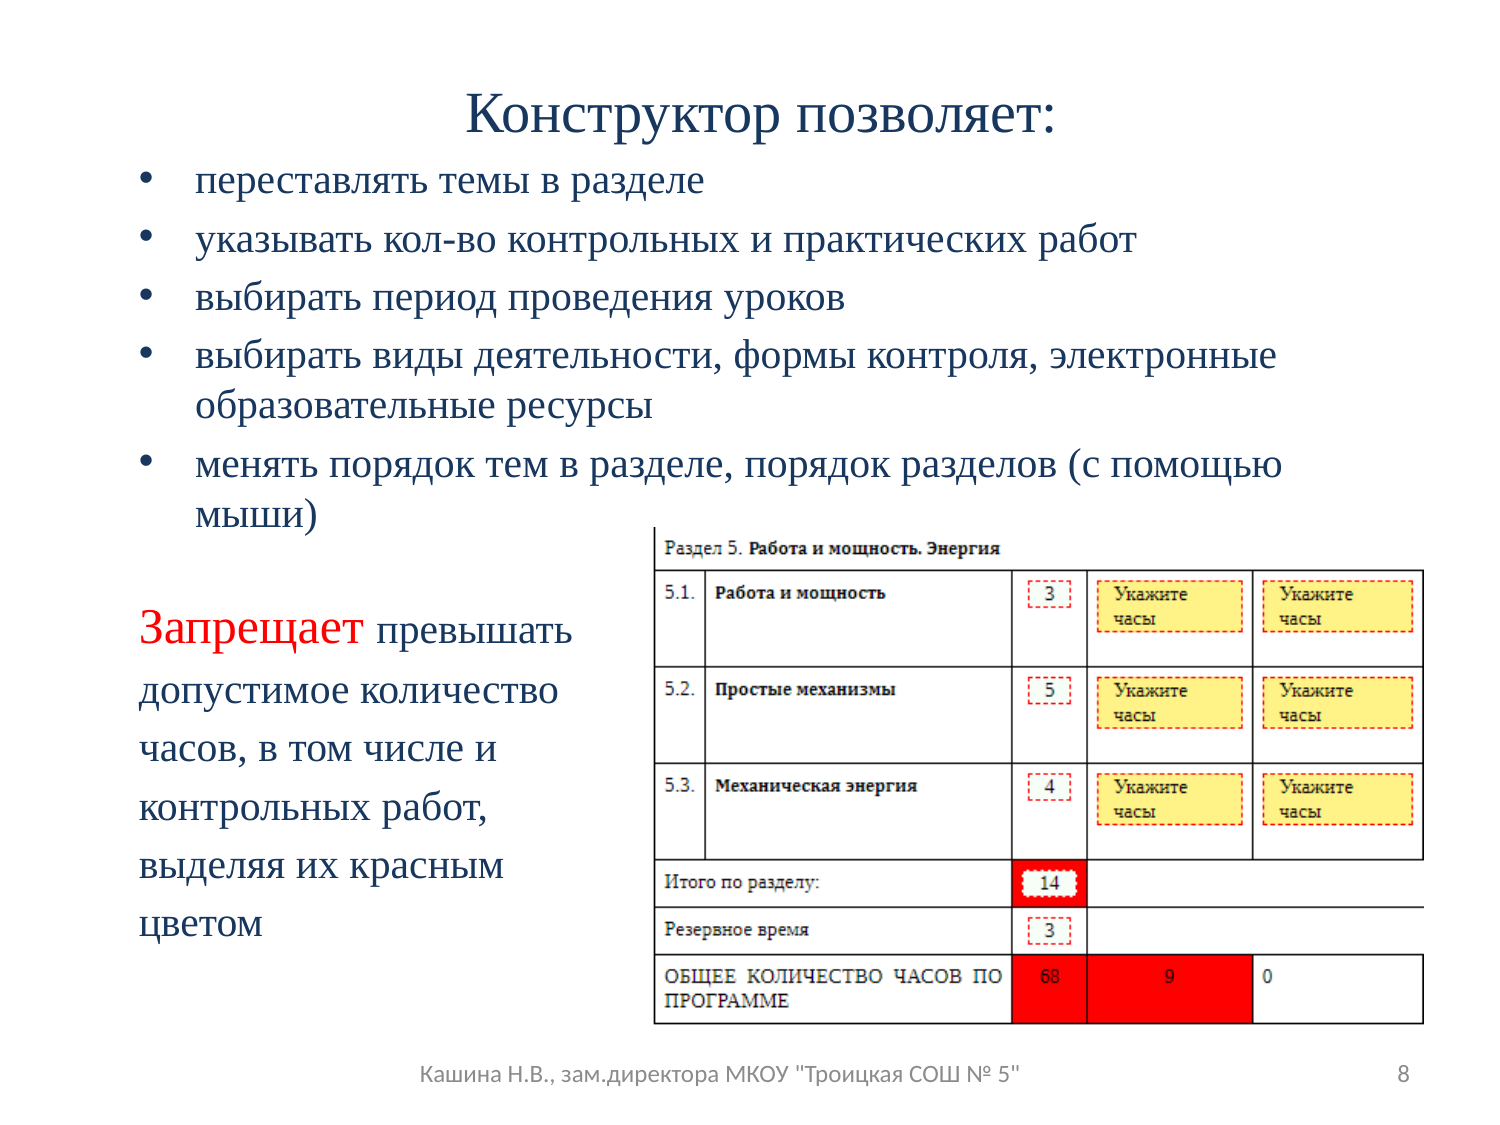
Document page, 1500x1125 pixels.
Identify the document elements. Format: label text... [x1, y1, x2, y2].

slide_number 8 [1074, 1054, 1425, 1103]
text_box Конструктор позволяет: переставлять темы в разделе указывать кол-во контрольных и практических работ выбирать период проведения уроков выбирать виды деятельности, формы контроля, электронные образовательные ресурсы менять порядок тем в разделе, порядок разделов (с помощью мыши) [123, 66, 1400, 543]
picture [631, 526, 1425, 1048]
text_box Запрещает превышать допустимое количество часов, в том числе и контрольных работ, выделяя их красным цветом [123, 586, 626, 953]
footer Кашина Н.В., зам.директора МКОУ "Троицкая СОШ № 5" [324, 1042, 1074, 1103]
